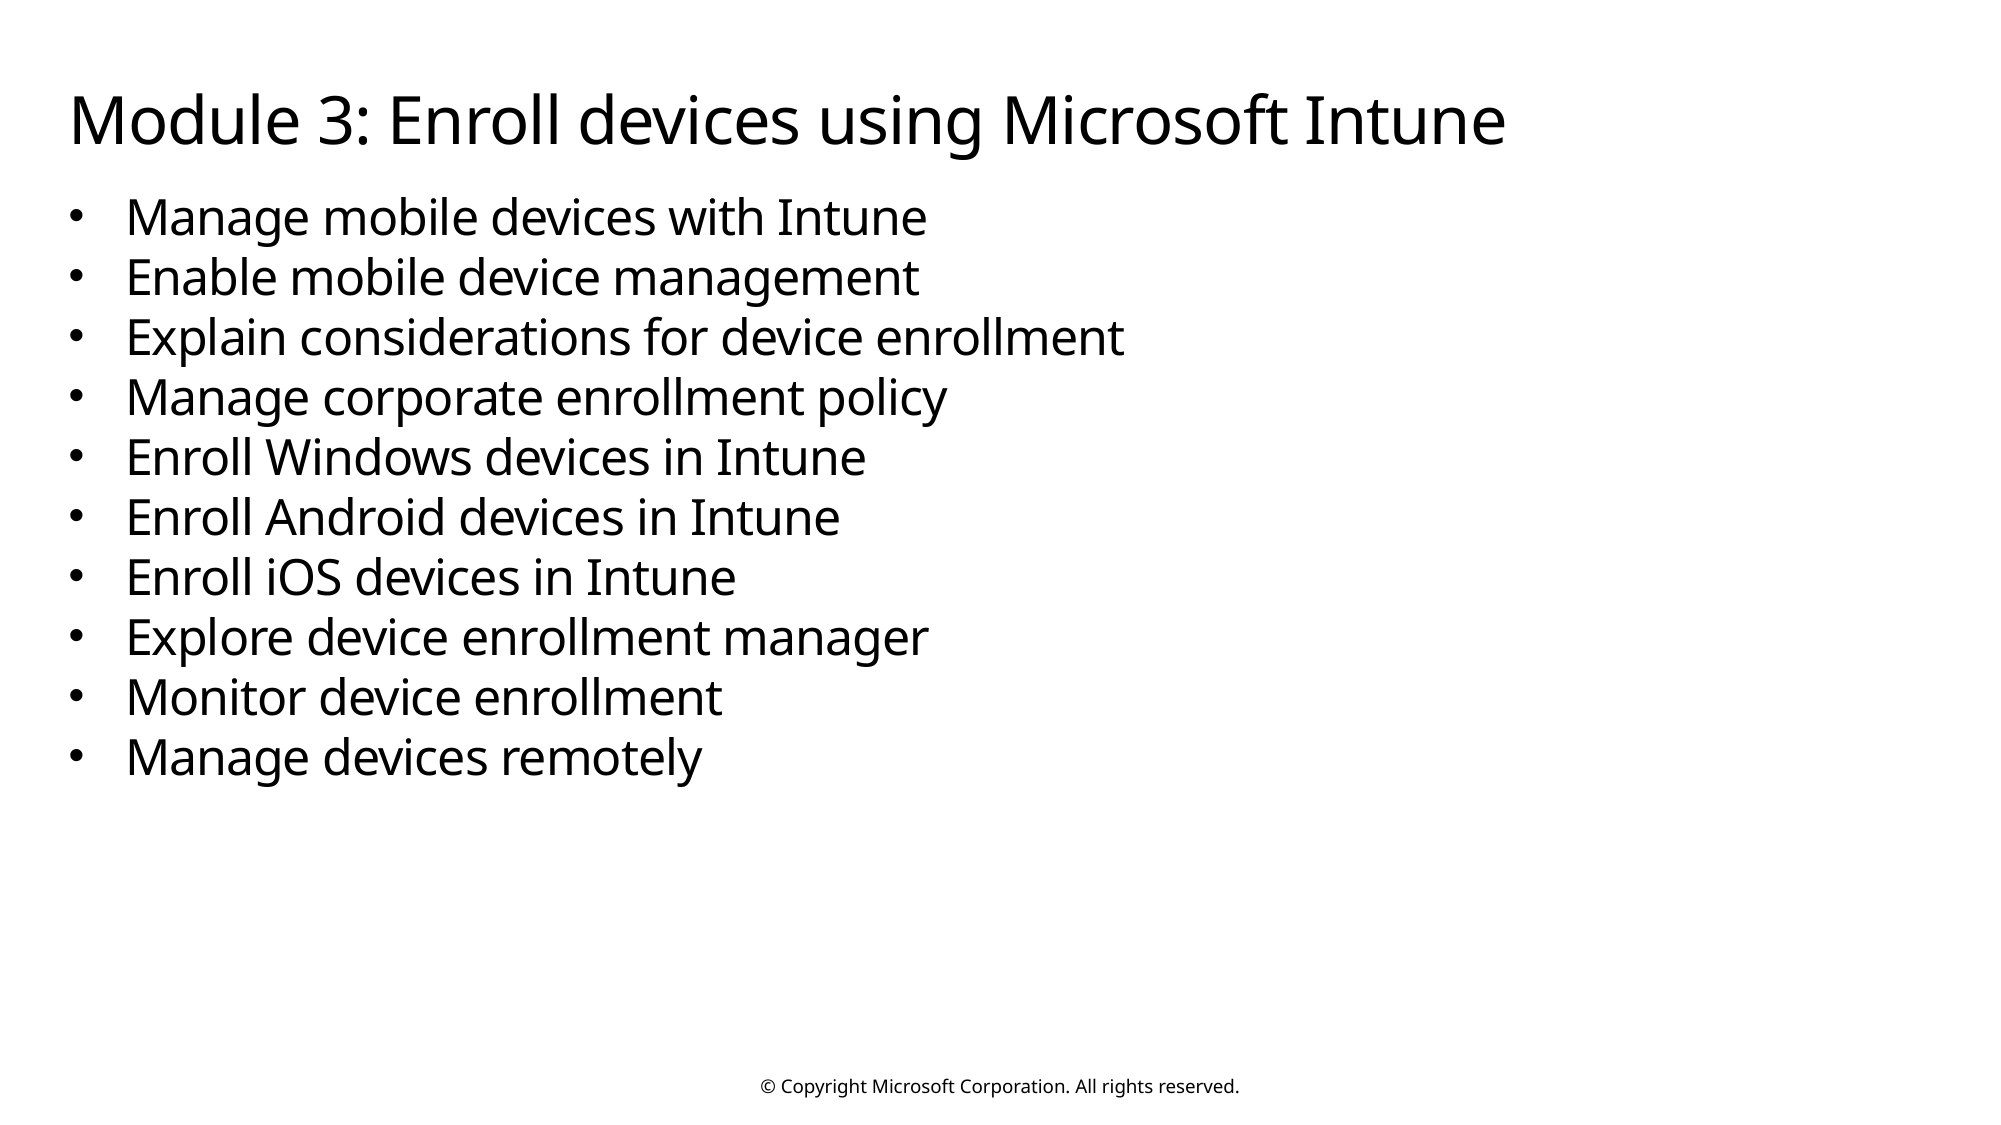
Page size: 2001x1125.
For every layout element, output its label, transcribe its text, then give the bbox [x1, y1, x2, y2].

title Module 3: Enroll devices using Microsoft Intune [68, 72, 1930, 177]
list Manage mobile devices with Intune Enable mobile device management Explain considerations for device enrollment Manage corporate enrollment policy Enroll Windows devices in Intune Enroll Android devices in Intune Enroll iOS devices in Intune Explore device enrollment manager Monitor device enrollment Manage devices remotely [68, 177, 1930, 824]
